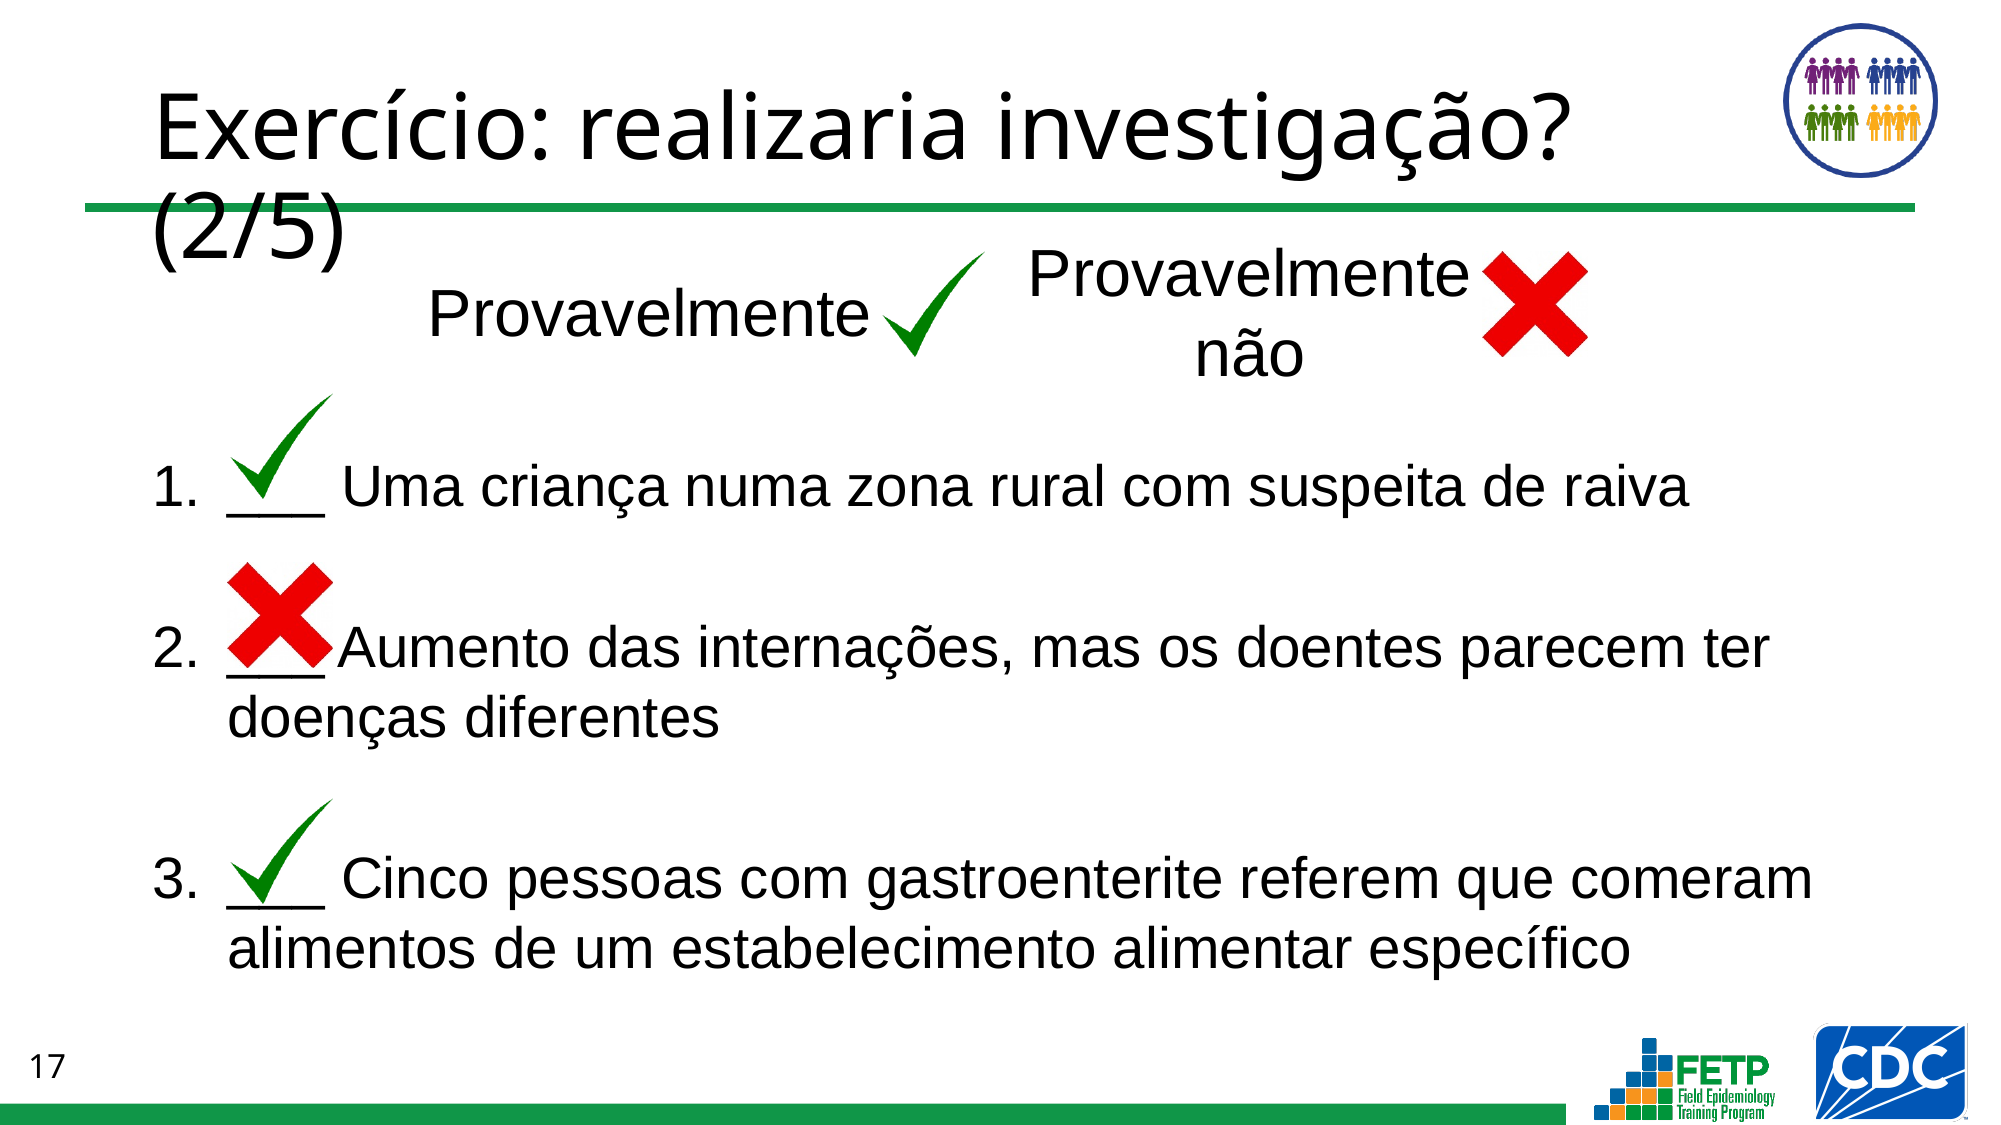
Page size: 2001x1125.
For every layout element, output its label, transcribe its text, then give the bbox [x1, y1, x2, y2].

picture [229, 393, 333, 499]
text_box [399, 253, 1500, 366]
picture [882, 251, 985, 357]
picture [1783, 23, 1938, 178]
title Exercício: realizaria investigação? (2/5) [137, 73, 1738, 205]
picture [229, 798, 333, 904]
picture [1813, 1023, 1968, 1122]
picture [1594, 1038, 1775, 1122]
picture [227, 562, 333, 668]
list ___ Uma criança numa zona rural com suspeita de raiva ___ Aumento das internações, mas os doentes parecem ter doenças diferentes ___ Cinco pessoas com gastroenterite referem que comeram alimentos de um estabelecimento alimentar específico [137, 441, 1863, 1000]
picture [1482, 251, 1588, 357]
